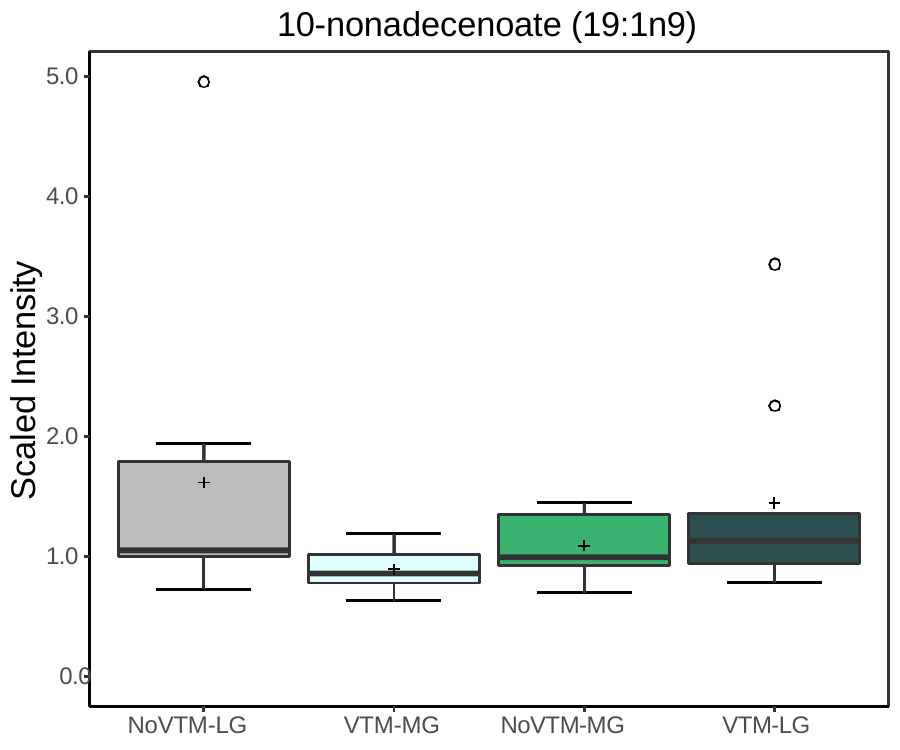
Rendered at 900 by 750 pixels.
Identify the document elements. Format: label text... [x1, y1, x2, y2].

footer 0.0 [57, 661, 95, 750]
text_box VTM-LG [720, 721, 842, 738]
text_box 1.0 [44, 538, 78, 570]
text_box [83, 50, 891, 713]
text_box 5.0 [44, 58, 78, 90]
text_box Scaled Intensity [1, 256, 45, 503]
text_box 3.0 [45, 298, 78, 330]
text_box 10-nonadecenoate (19:1n9) [274, 0, 704, 44]
text_box 2.0 [45, 418, 78, 450]
text_box 4.0 [44, 178, 78, 210]
text_box VTM-MG [341, 721, 463, 738]
text_box NoVTM-MG [498, 721, 635, 738]
slide_number NoVTM-LG [125, 721, 257, 750]
